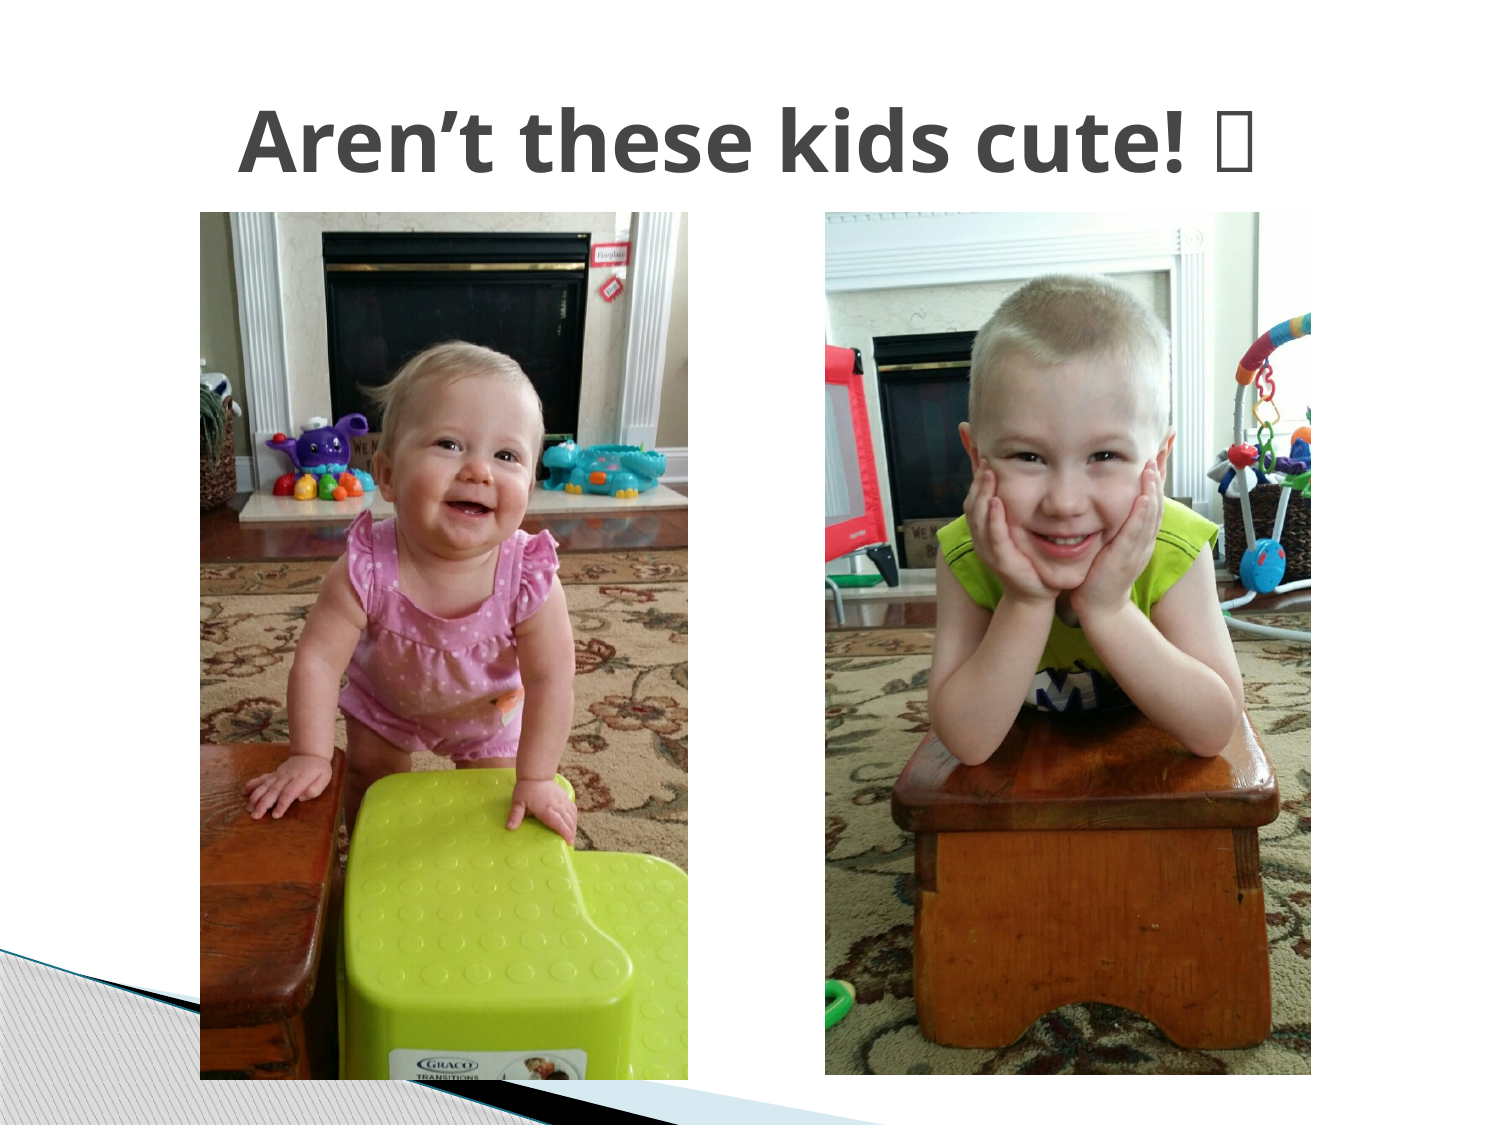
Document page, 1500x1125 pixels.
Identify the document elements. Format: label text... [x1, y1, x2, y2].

title Aren’t these kids cute!  [75, 45, 1425, 233]
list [199, 212, 688, 1080]
picture [824, 212, 1311, 1076]
